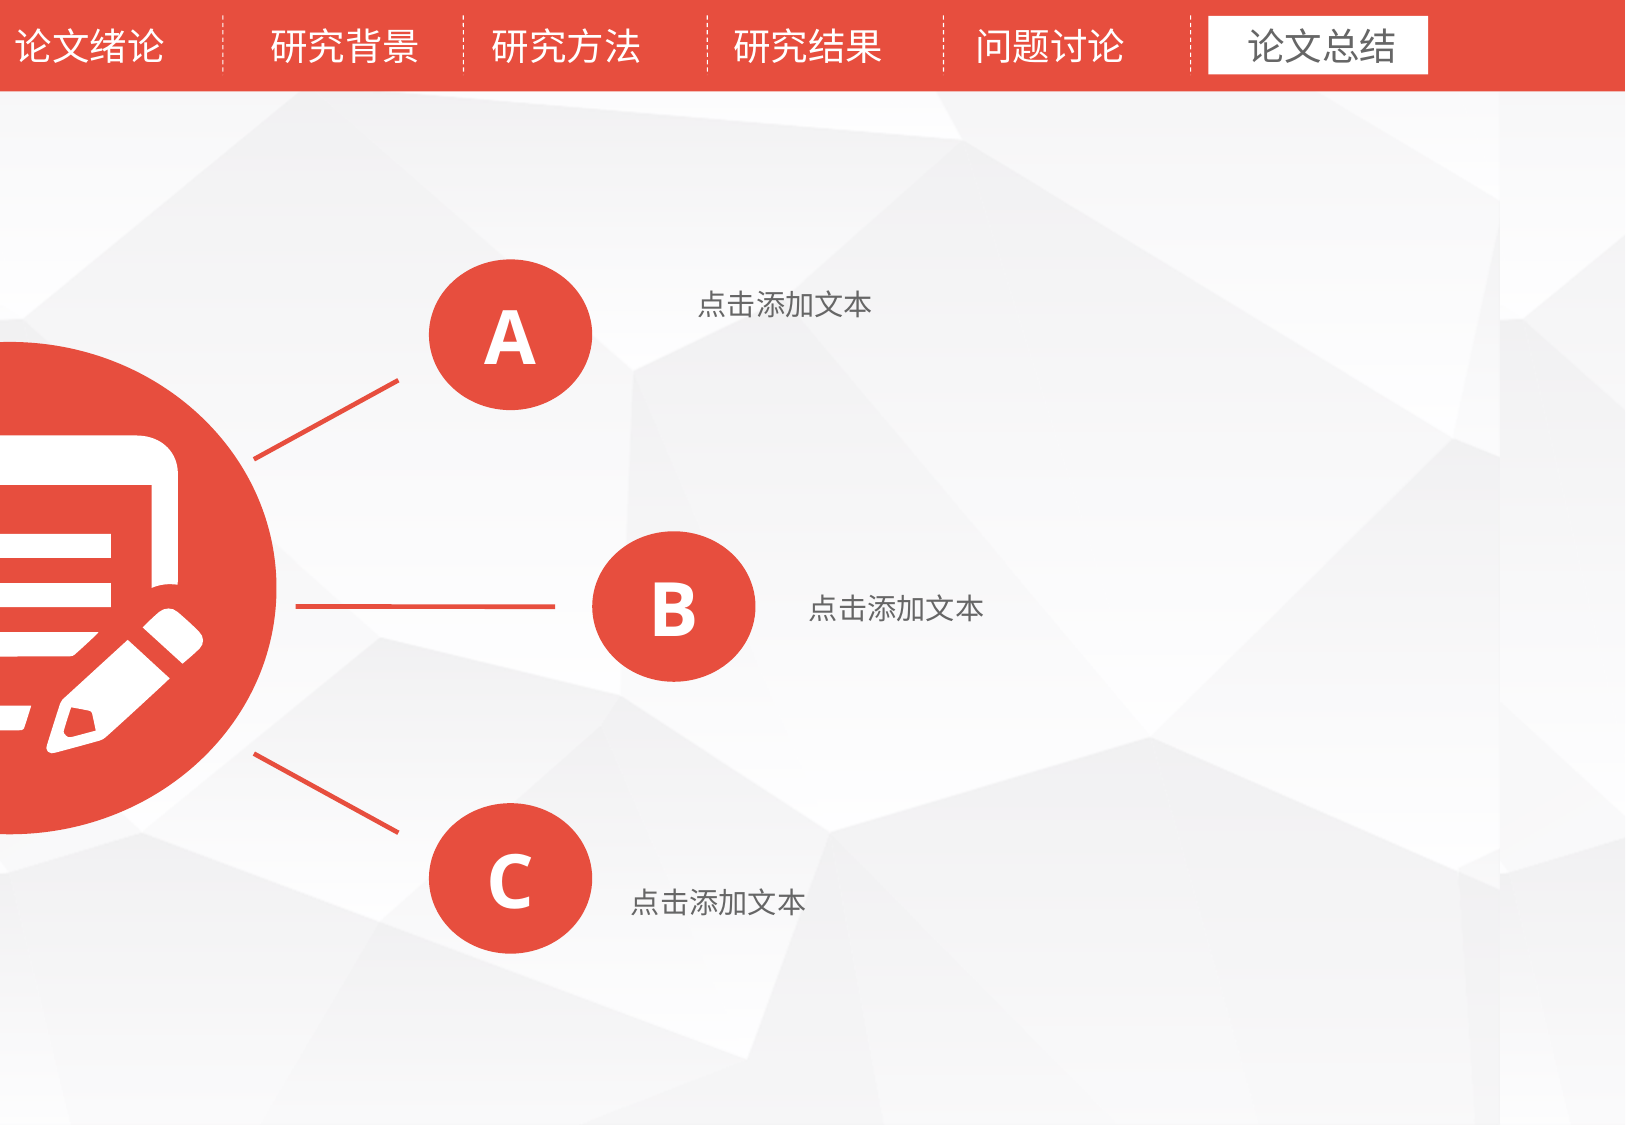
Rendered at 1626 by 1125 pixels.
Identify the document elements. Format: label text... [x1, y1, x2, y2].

text_box 论文总结 [1203, 15, 1443, 76]
text_box 点击添加文本 [794, 582, 1021, 633]
text_box 研究结果 [718, 15, 949, 76]
text_box 点击添加文本 [616, 877, 843, 927]
text_box 研究方法 [477, 15, 708, 76]
text_box C [428, 803, 593, 954]
text_box [0, 0, 1625, 92]
text_box 研究背景 [232, 15, 458, 76]
text_box 问题讨论 [960, 15, 1191, 76]
text_box 点击添加文本 [683, 278, 910, 329]
picture [0, 0, 1626, 1125]
text_box 论文绪论 [0, 15, 228, 76]
text_box B [592, 531, 756, 682]
text_box A [428, 259, 593, 411]
